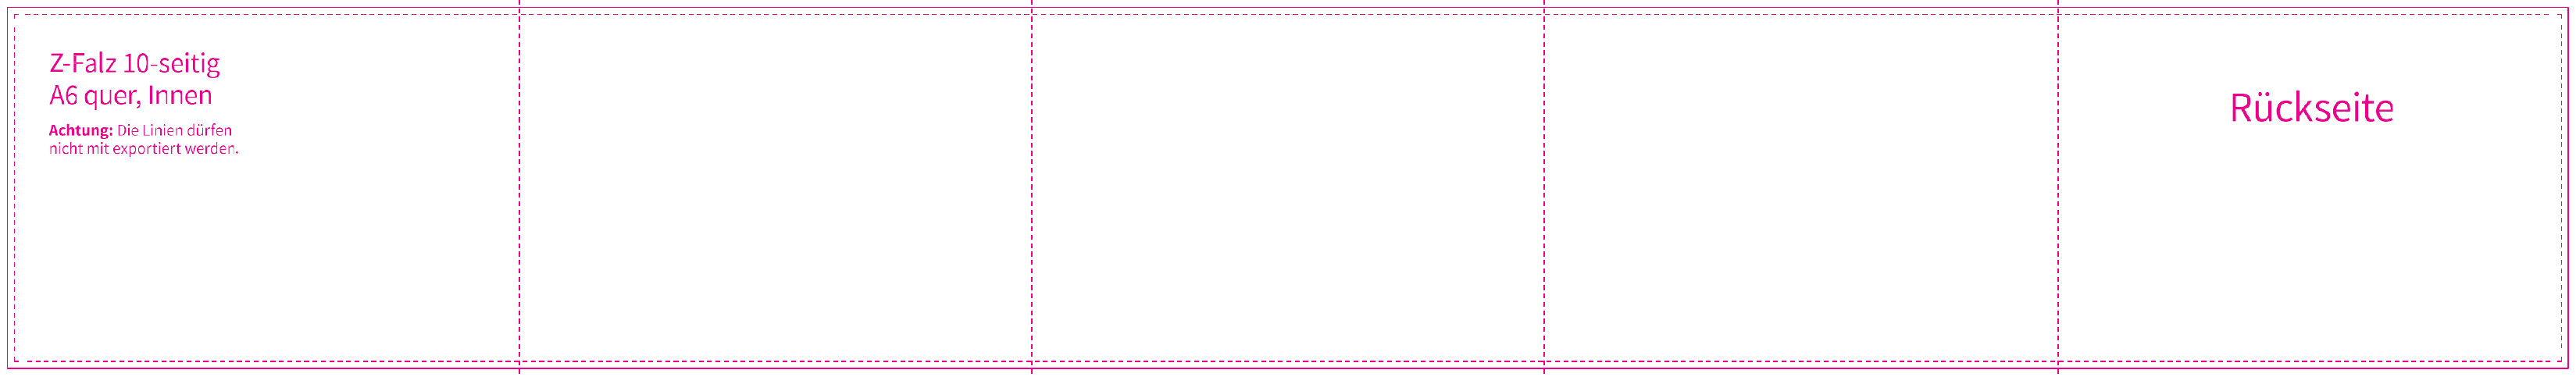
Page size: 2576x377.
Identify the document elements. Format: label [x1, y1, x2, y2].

text_box [6, 0, 2570, 376]
